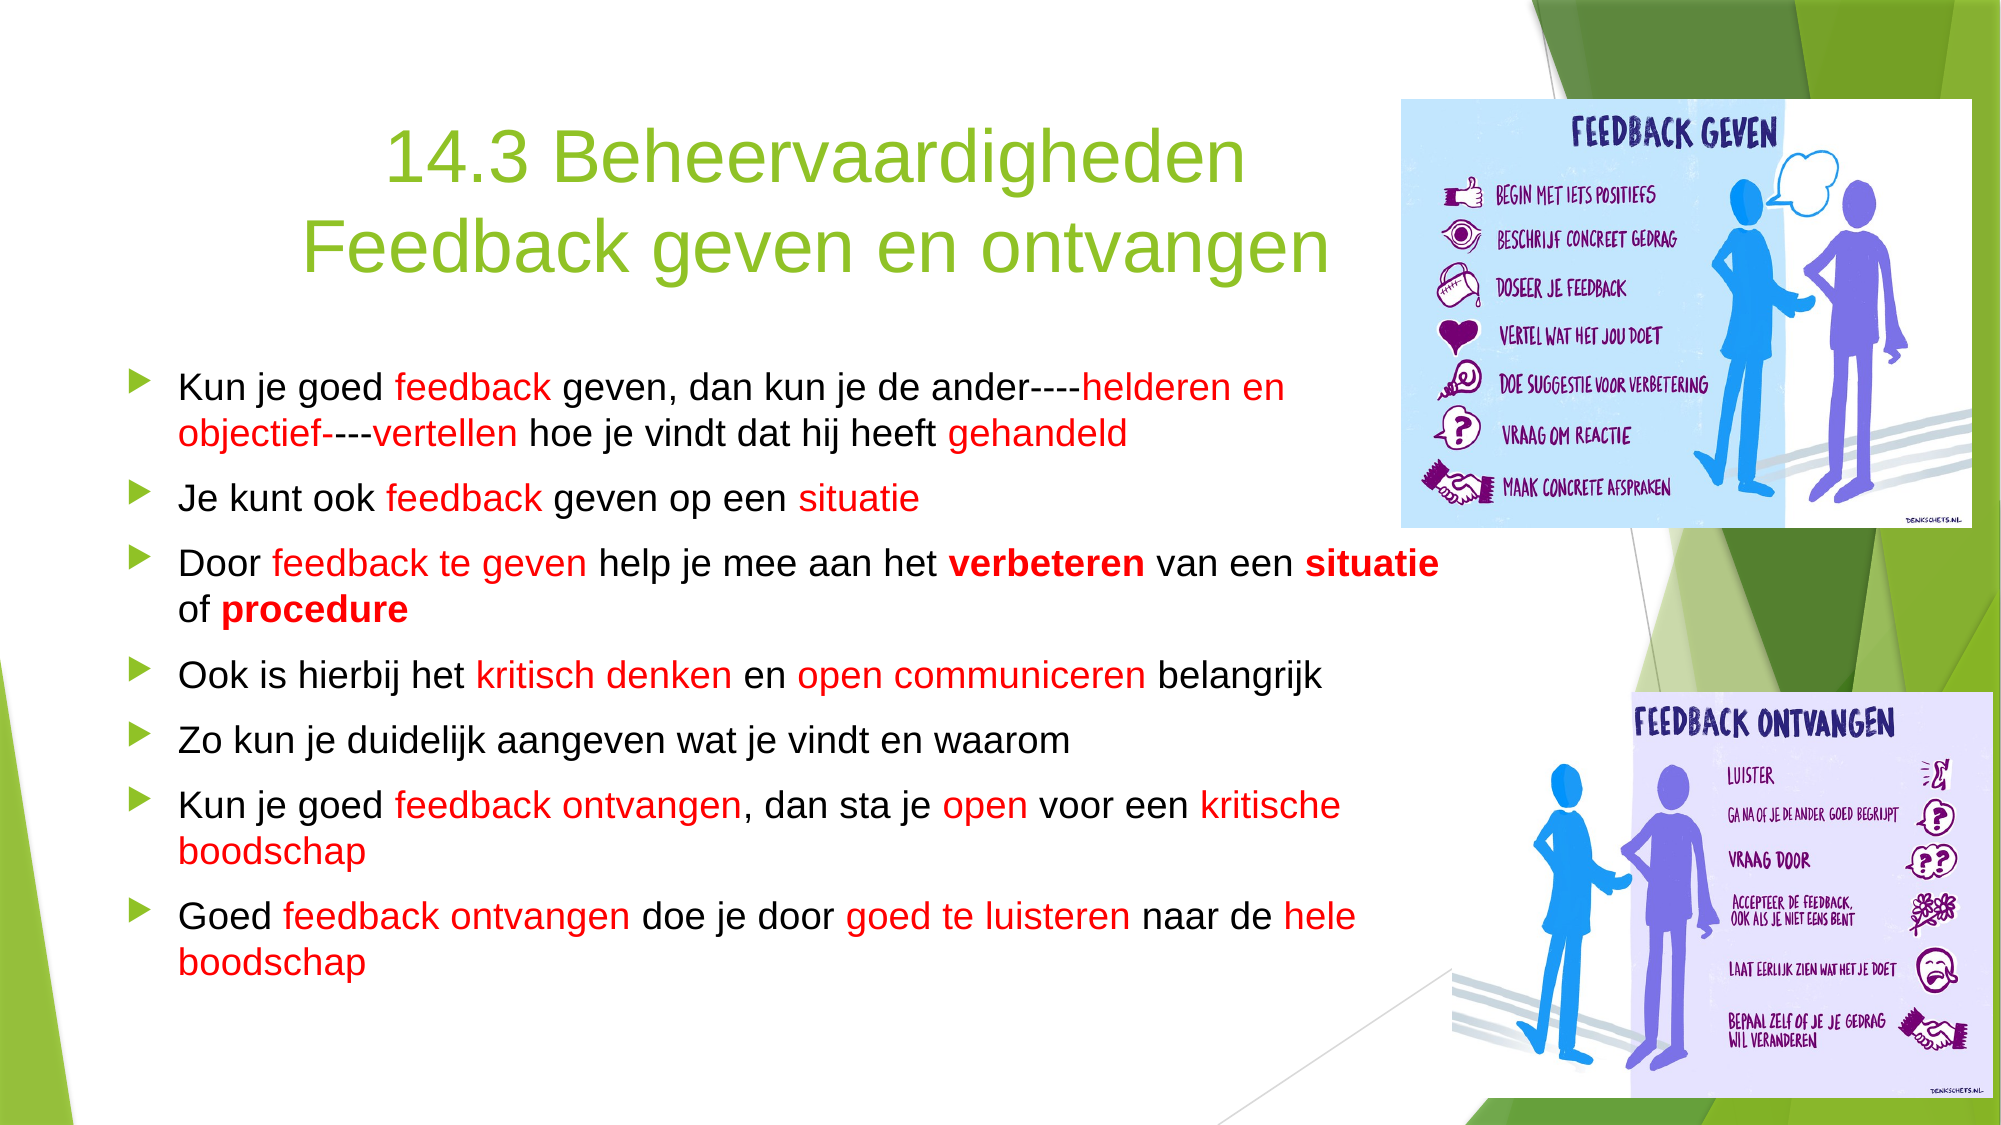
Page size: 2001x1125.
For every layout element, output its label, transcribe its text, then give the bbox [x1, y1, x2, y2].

title 14.3 Beheervaardigheden Feedback geven en ontvangen [111, 99, 1400, 317]
picture [1401, 99, 1972, 528]
list Kun je goed feedback geven, dan kun je de ander----helderen en objectief----vertellen hoe je vindt dat hij heeft gehandeld Je kunt ook feedback geven op een situatie Door feedback te geven help je mee aan het verbeteren van een situatie of procedure Ook is hierbij het kritisch denken en open communiceren belangrijk Zo kun je duidelijk aangeven wat je vindt en waarom Kun je goed feedback ontvangen, dan sta je open voor een kritische boodschap Goed feedback ontvangen doe je door goed te luisteren naar de hele boodschap [111, 354, 1461, 992]
picture [1451, 691, 1993, 1098]
